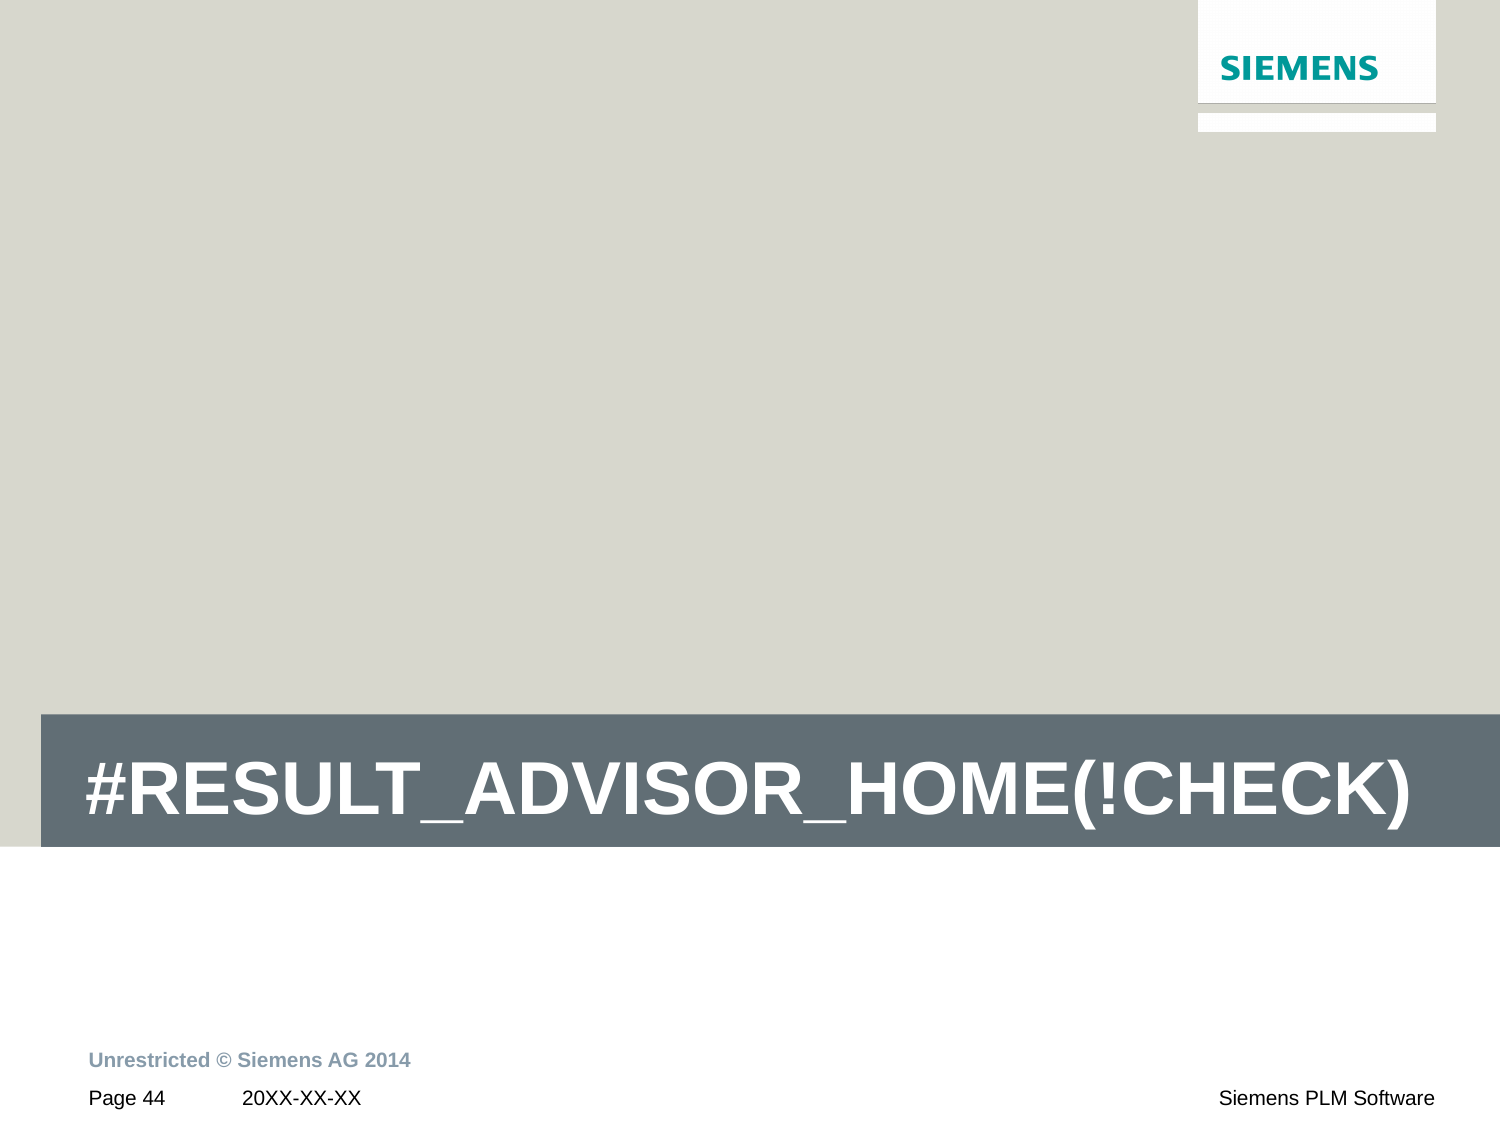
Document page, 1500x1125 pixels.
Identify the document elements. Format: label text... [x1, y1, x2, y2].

title #RESULT_ADVISOR_HOME(!CHECK) [40, 714, 1500, 848]
picture [1198, 0, 1436, 132]
